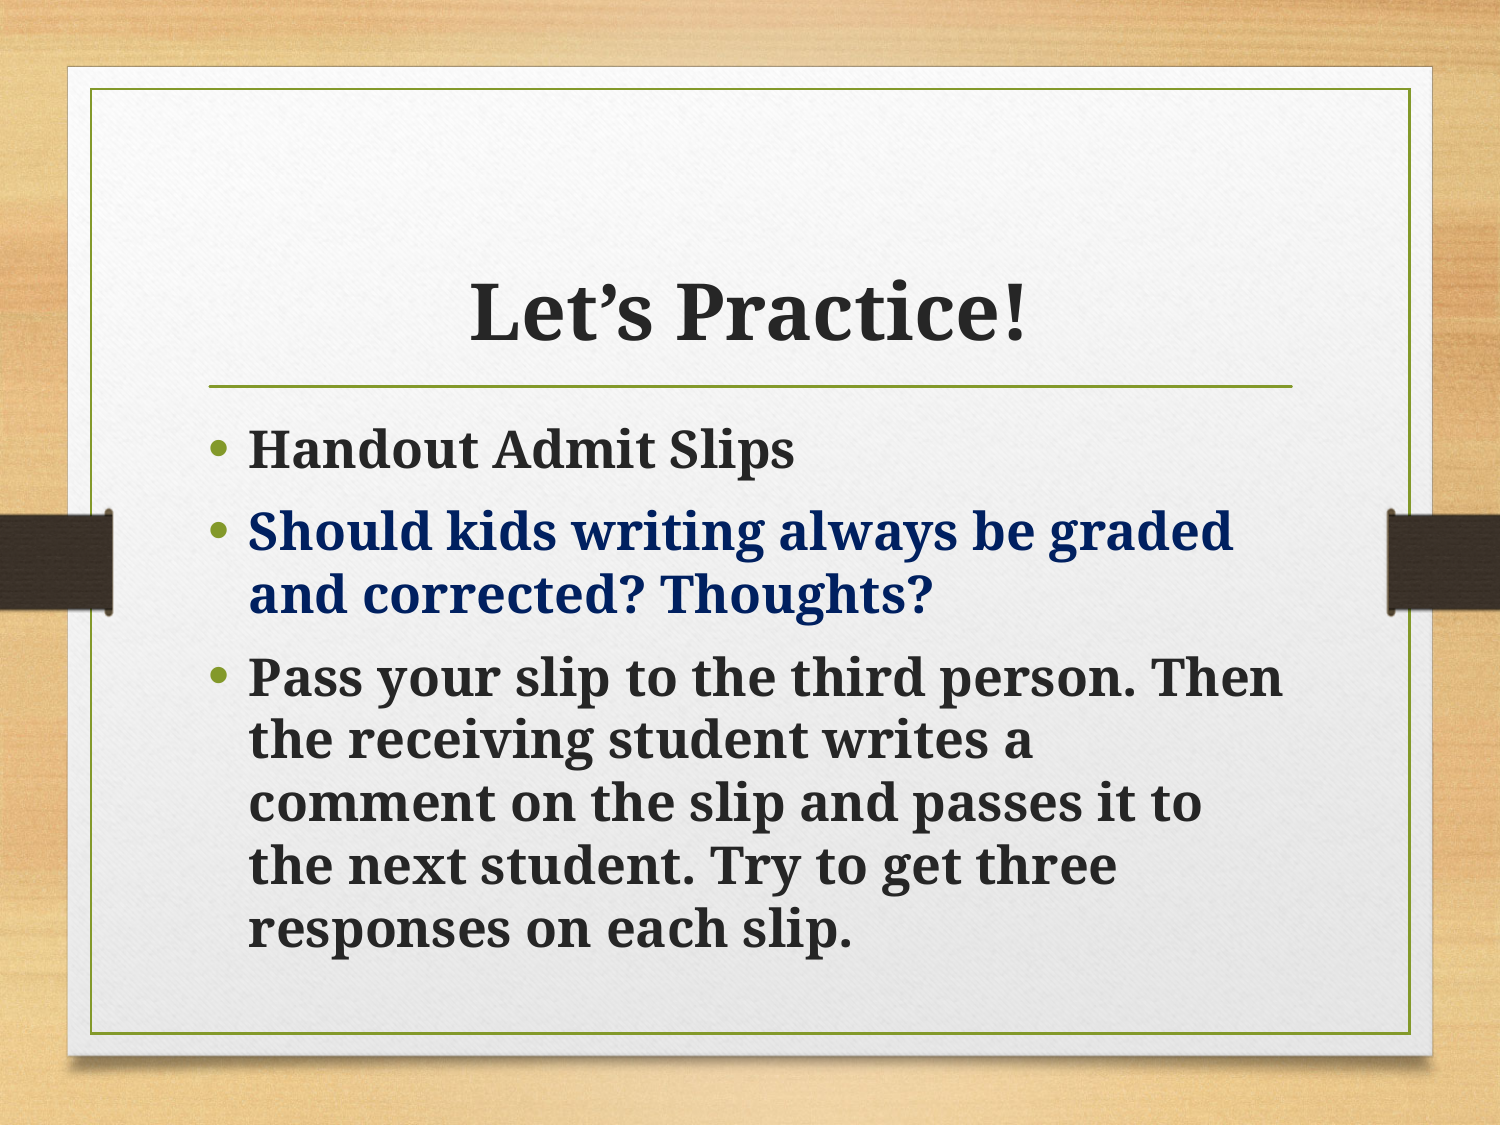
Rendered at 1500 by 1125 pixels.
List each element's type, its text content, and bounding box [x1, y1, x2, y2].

picture [0, 0, 1500, 1125]
list Handout Admit Slips Should kids writing always be graded and corrected? Thoughts? Pass your slip to the third person. Then the receiving student writes a comment on the slip and passes it to the next student. Try to get three responses on each slip. [193, 408, 1309, 974]
title Let’s Practice! [193, 150, 1309, 365]
